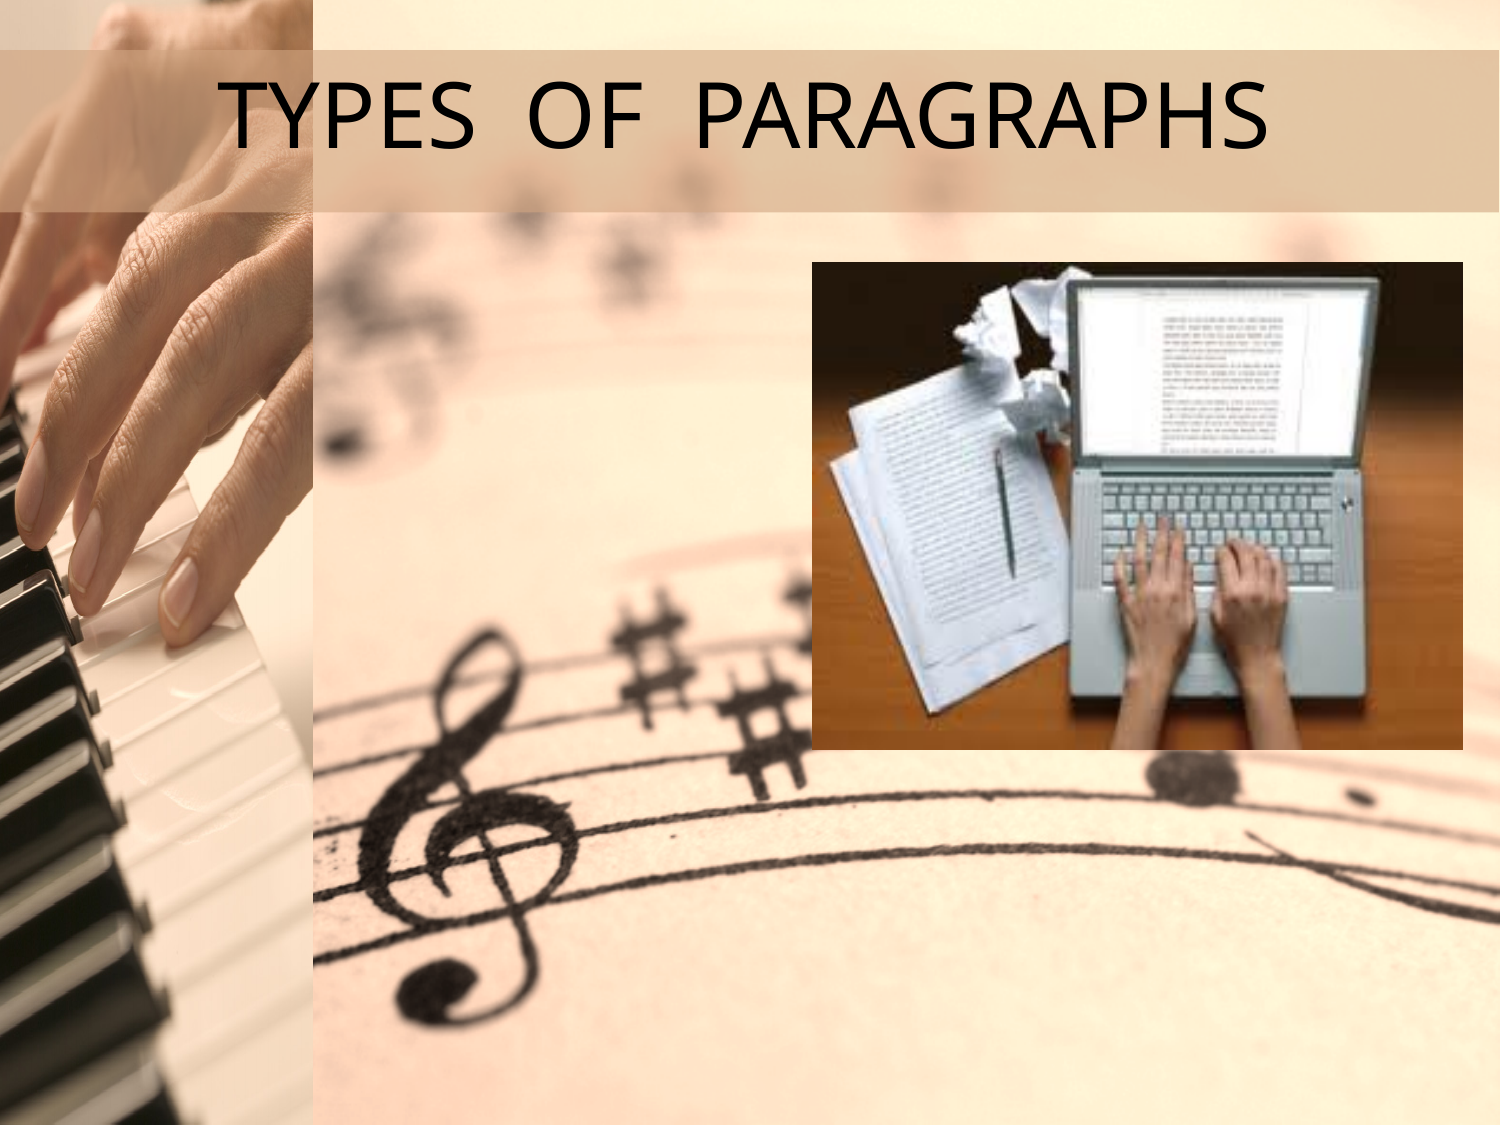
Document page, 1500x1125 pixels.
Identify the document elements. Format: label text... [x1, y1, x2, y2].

picture [812, 262, 1463, 751]
title TYPES OF PARAGRAPHS [0, 50, 1499, 213]
picture [0, 0, 313, 50]
picture [0, 213, 313, 1125]
